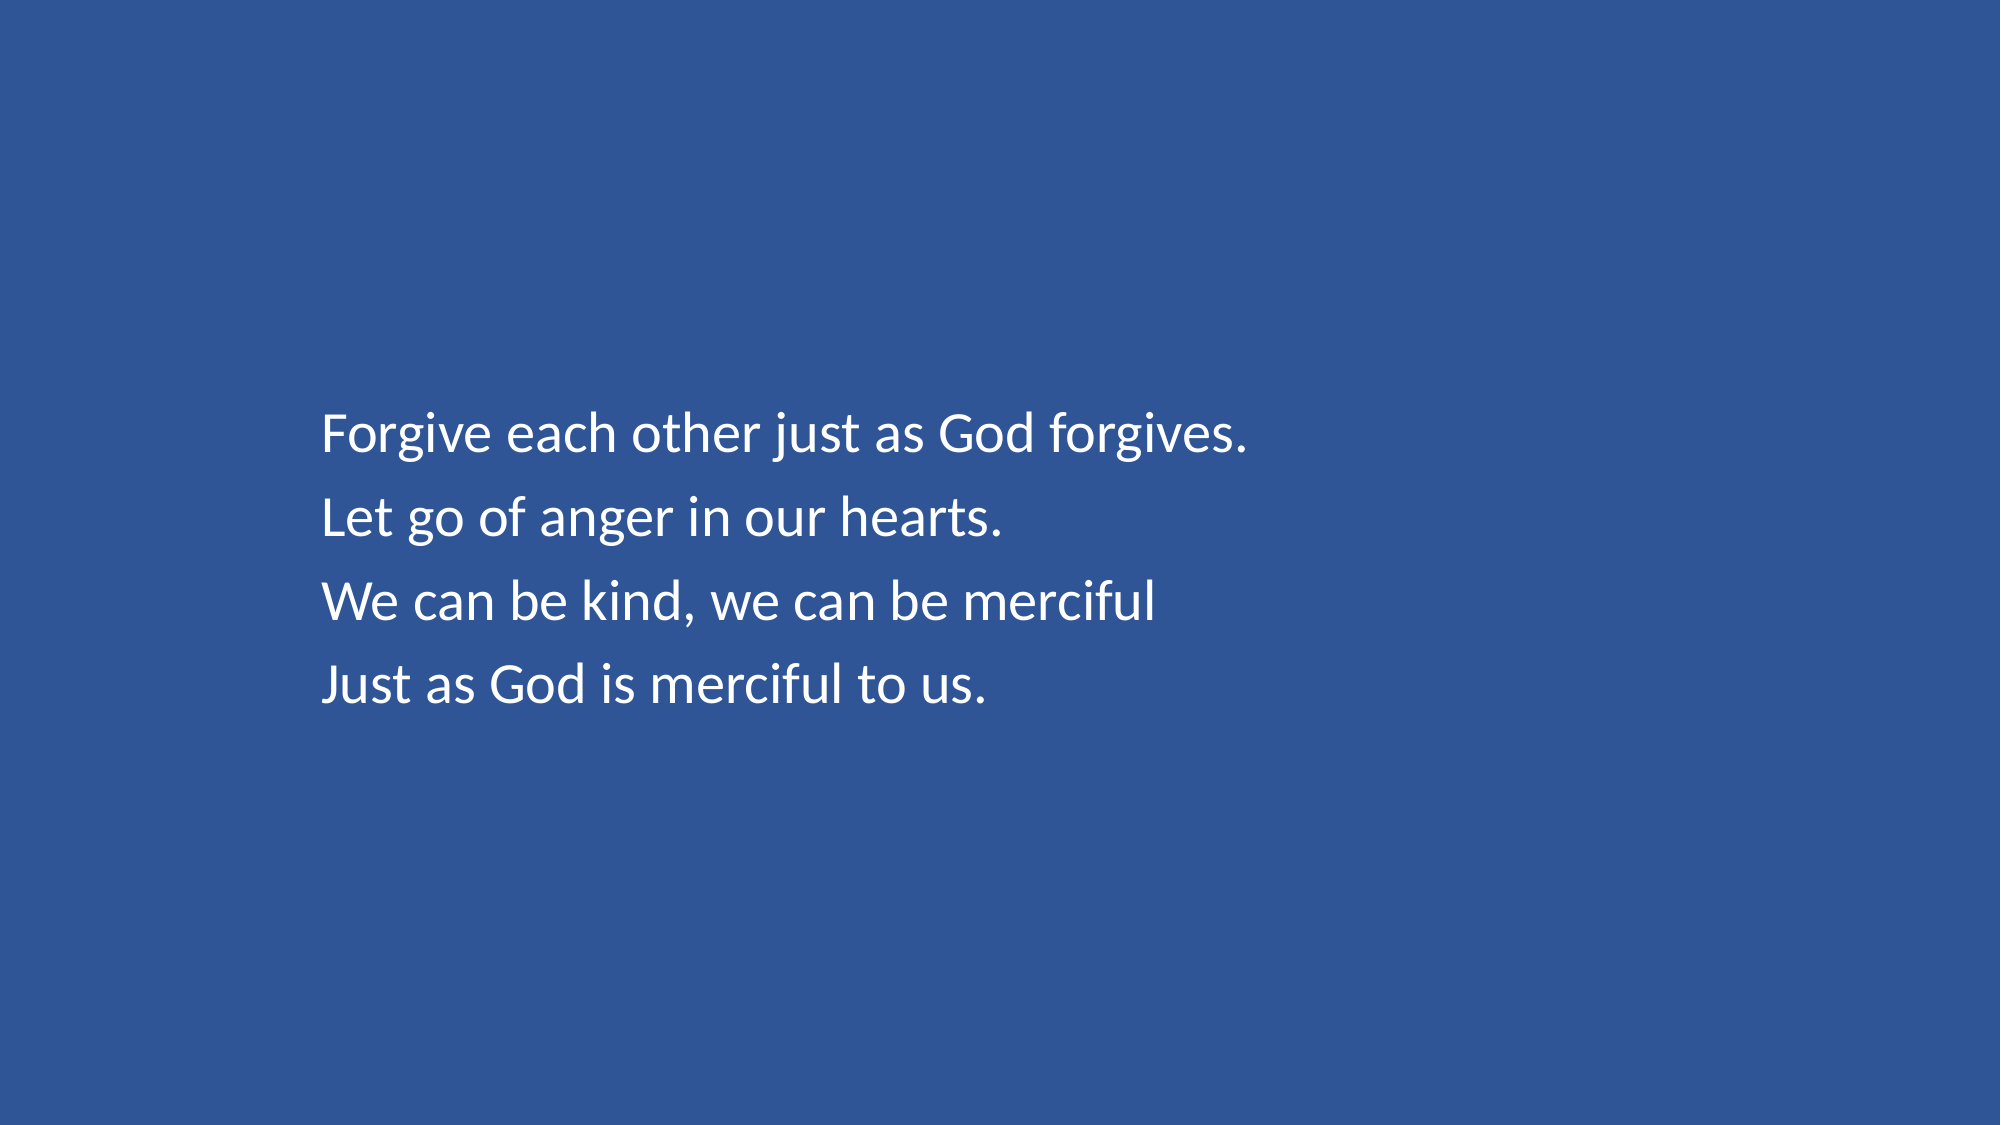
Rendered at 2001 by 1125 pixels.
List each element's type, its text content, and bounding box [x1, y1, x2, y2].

list Forgive each other just as God forgives. Let go of anger in our hearts. We can be kind, we can be merciful Just as God is merciful to us. [306, 394, 1694, 731]
